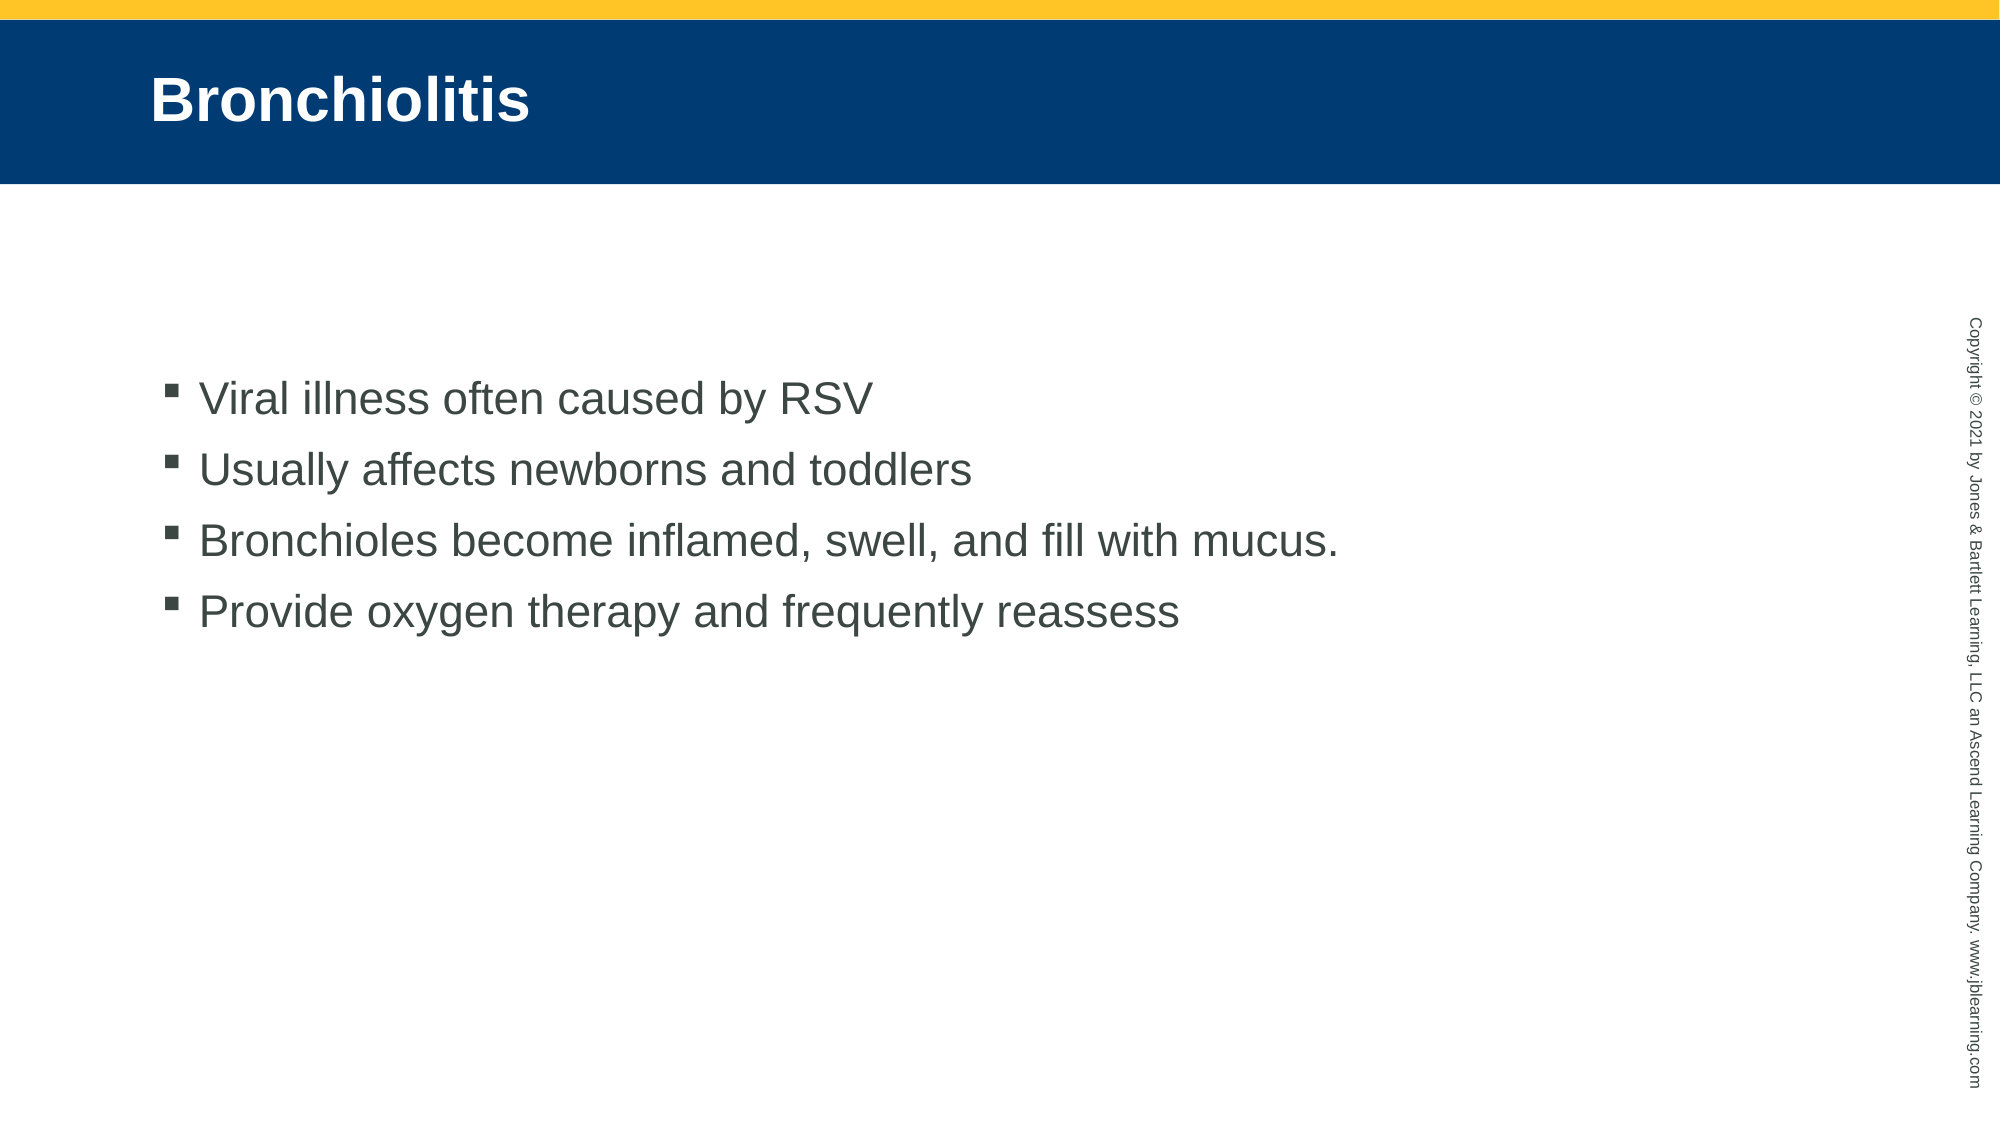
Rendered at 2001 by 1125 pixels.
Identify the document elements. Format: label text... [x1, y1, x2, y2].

title Bronchiolitis [0, 19, 2000, 185]
list Viral illness often caused by RSV Usually affects newborns and toddlers Bronchioles become inflamed, swell, and fill with mucus. Provide oxygen therapy and frequently reassess [146, 361, 1859, 1016]
